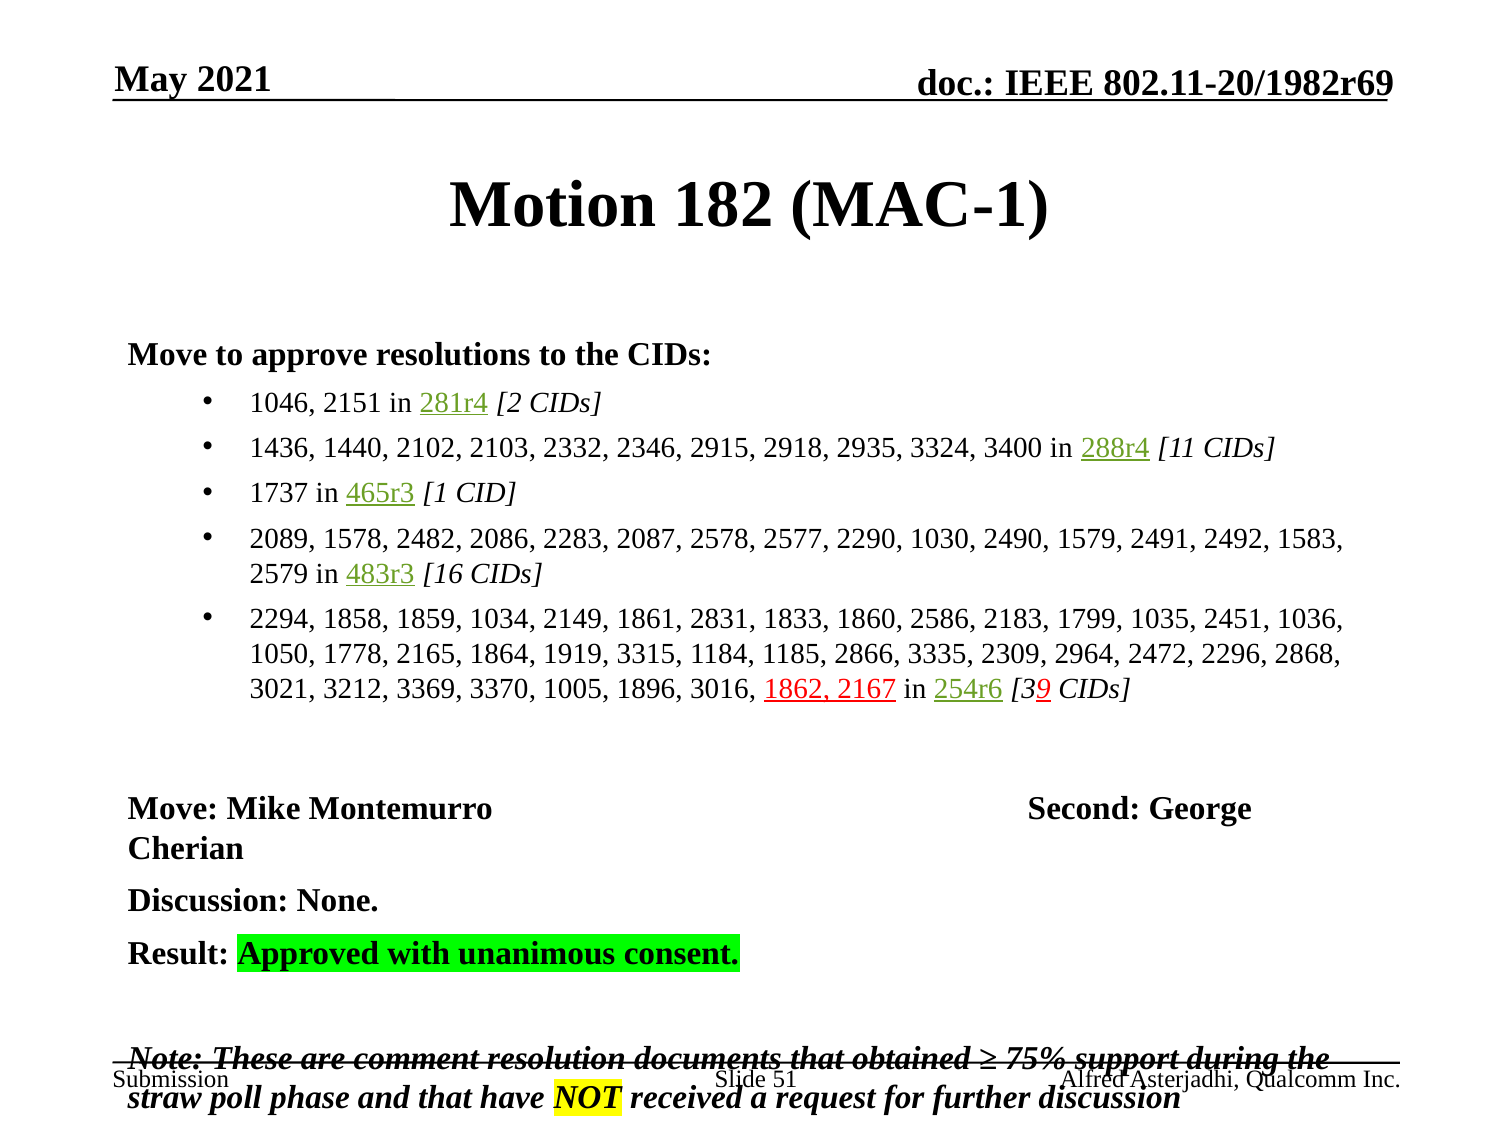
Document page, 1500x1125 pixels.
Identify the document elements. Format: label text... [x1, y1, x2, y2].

slide_number Slide 51 [712, 1061, 800, 1123]
list Move to approve resolutions to the CIDs: 1046, 2151 in 281r4 [2 CIDs] 1436, 1440, 2102, 2103, 2332, 2346, 2915, 2918, 2935, 3324, 3400 in 288r4 [11 CIDs] 1737 in 465r3 [1 CID] 2089, 1578, 2482, 2086, 2283, 2087, 2578, 2577, 2290, 1030, 2490, 1579, 2491, 2492, 1583, 2579 in 483r3 [16 CIDs] 2294, 1858, 1859, 1034, 2149, 1861, 2831, 1833, 1860, 2586, 2183, 1799, 1035, 2451, 1036, 1050, 1778, 2165, 1864, 1919, 3315, 1184, 1185, 2866, 3335, 2309, 2964, 2472, 2296, 2868, 3021, 3212, 3369, 3370, 1005, 1896, 3016, 1862, 2167 in 254r6 [39 CIDs] Move: Mike Montemurro Second: George Cherian Discussion: None. Result: Approved with unanimous consent. Note: These are comment resolution documents that obtained ≥ 75% support during the straw poll phase and that have NOT received a request for further discussion [112, 324, 1388, 1063]
footer Alfred Asterjadhi, Qualcomm Inc. [878, 1061, 1402, 1093]
title Motion 182 (MAC-1) [112, 112, 1388, 288]
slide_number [114, 54, 423, 100]
